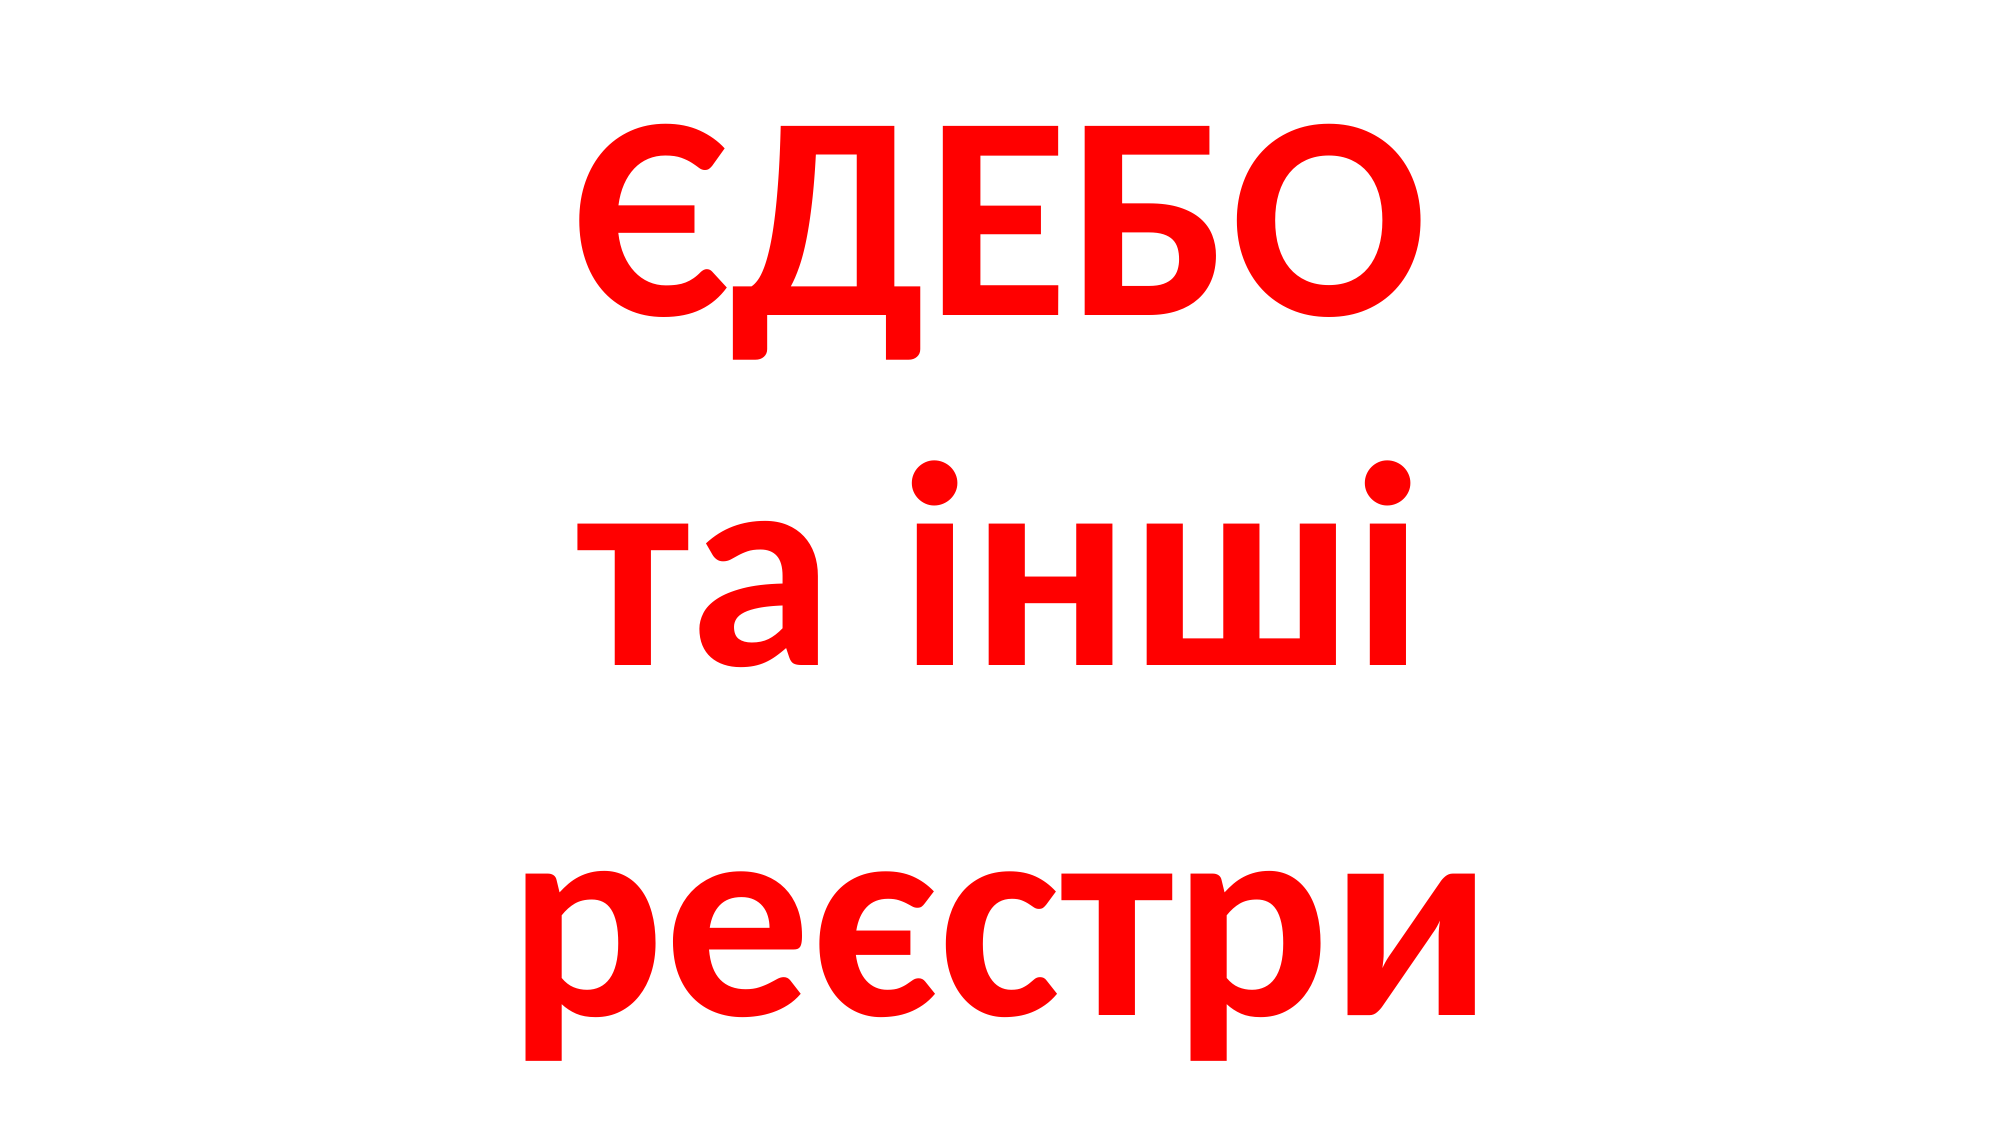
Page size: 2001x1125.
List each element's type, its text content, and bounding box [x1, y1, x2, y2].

text_box ЄДЕБО та інші реєстри [24, 16, 1977, 1082]
